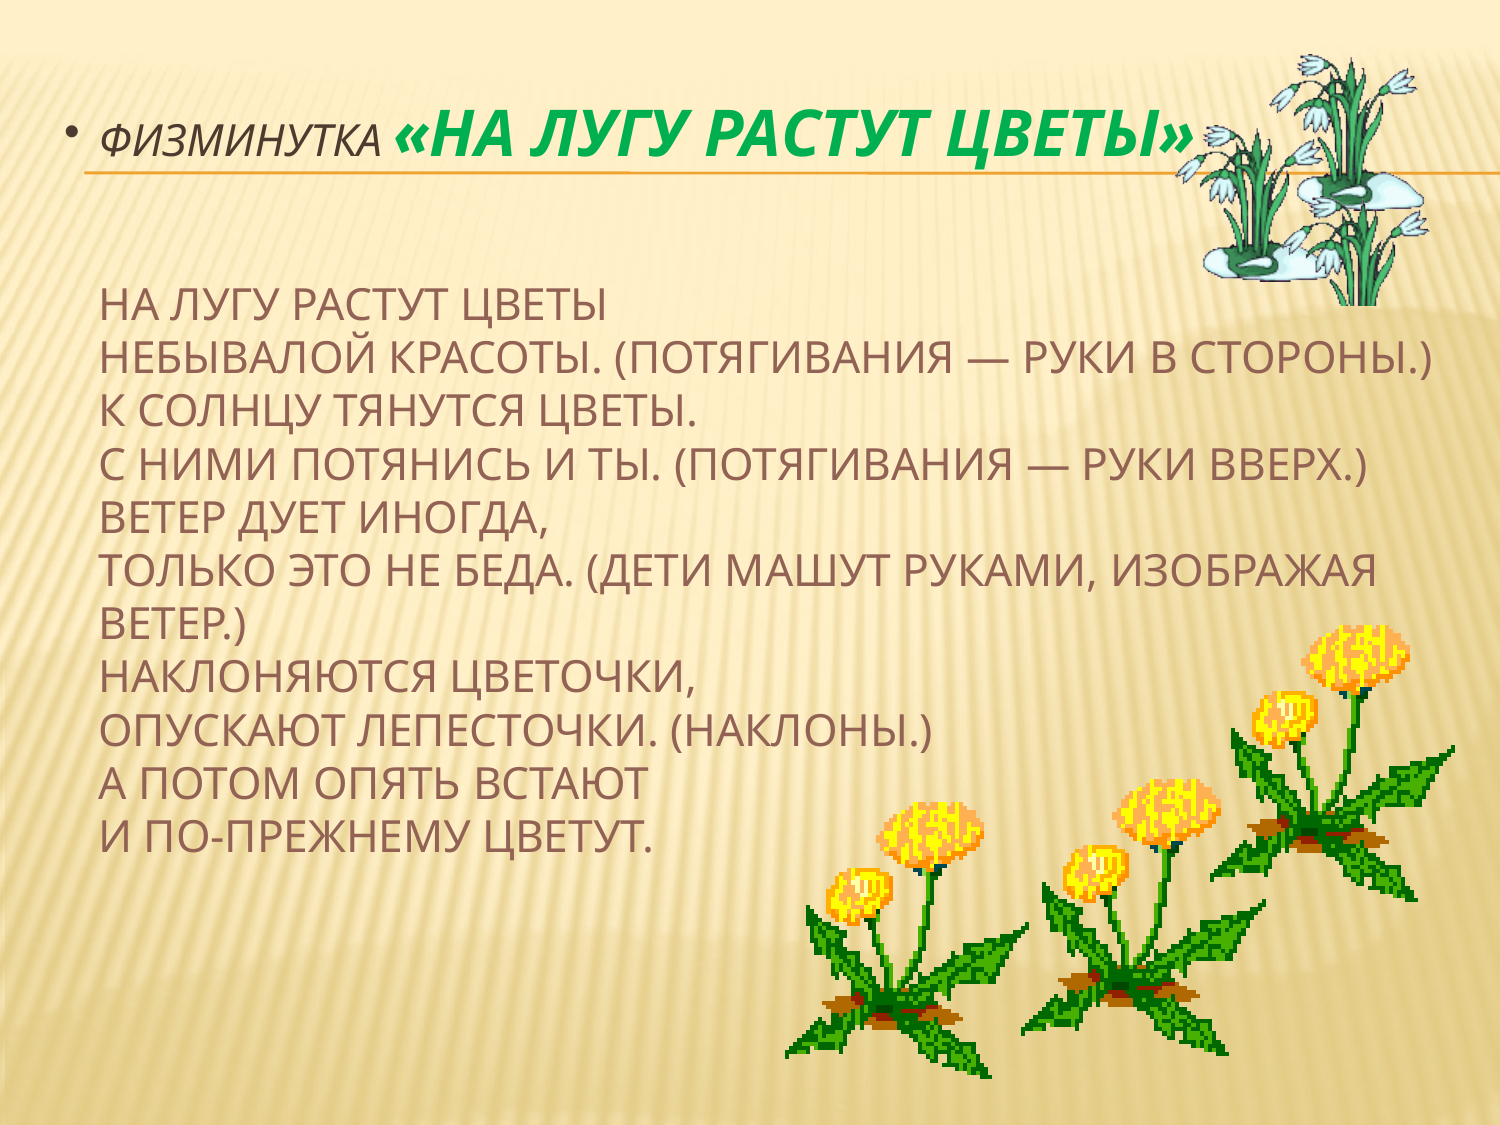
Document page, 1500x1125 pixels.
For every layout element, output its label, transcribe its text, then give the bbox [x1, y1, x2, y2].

picture [1269, 54, 1439, 306]
picture [1174, 125, 1279, 282]
title Физминутка «На лугу растут цветы» На лугу растут цветы Небывалой красоты. (Потягивания — руки в стороны.) К солнцу тянутся цветы. С ними потянись и ты. (Потягивания — руки вверх.) Ветер дует иногда, Только это не беда. (Дети машут руками, изображая ветер.) Наклоняются цветочки, Опускают лепесточки. (Наклоны.) А потом опять встают И по-прежнему цветут. [49, 78, 1475, 1035]
picture [773, 621, 1460, 1085]
